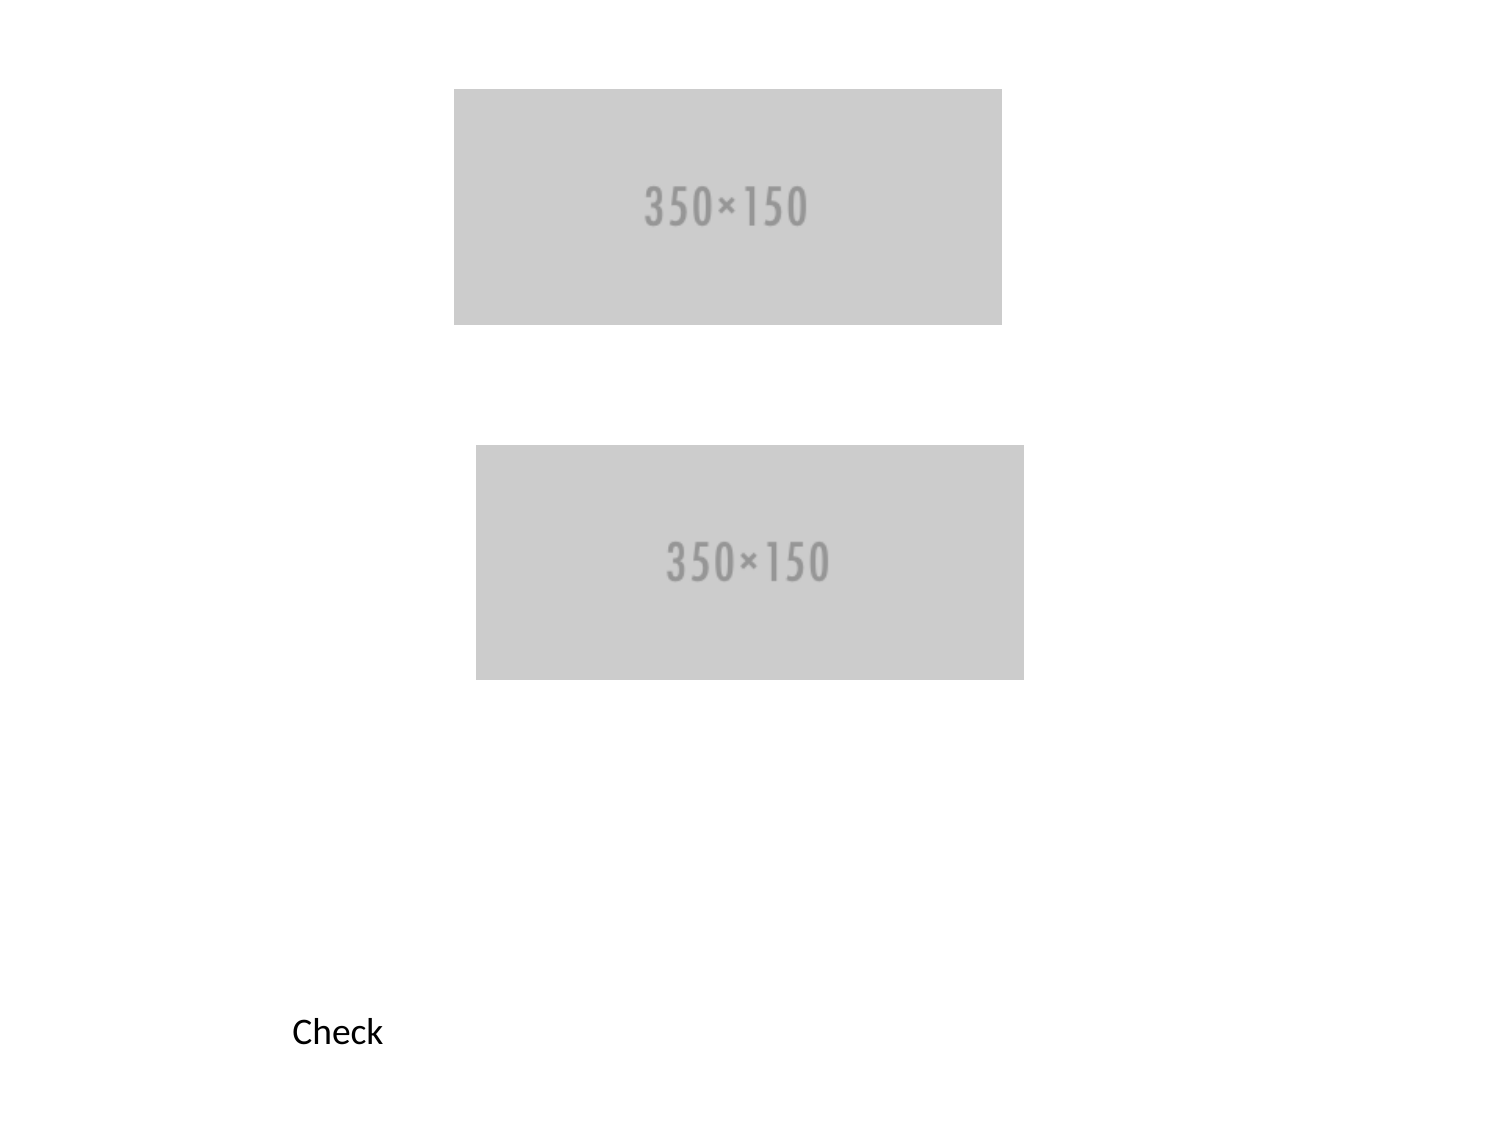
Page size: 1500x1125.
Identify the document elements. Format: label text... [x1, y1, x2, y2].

picture [476, 445, 1024, 680]
text_box Check [277, 999, 1306, 1060]
picture [454, 89, 1002, 325]
